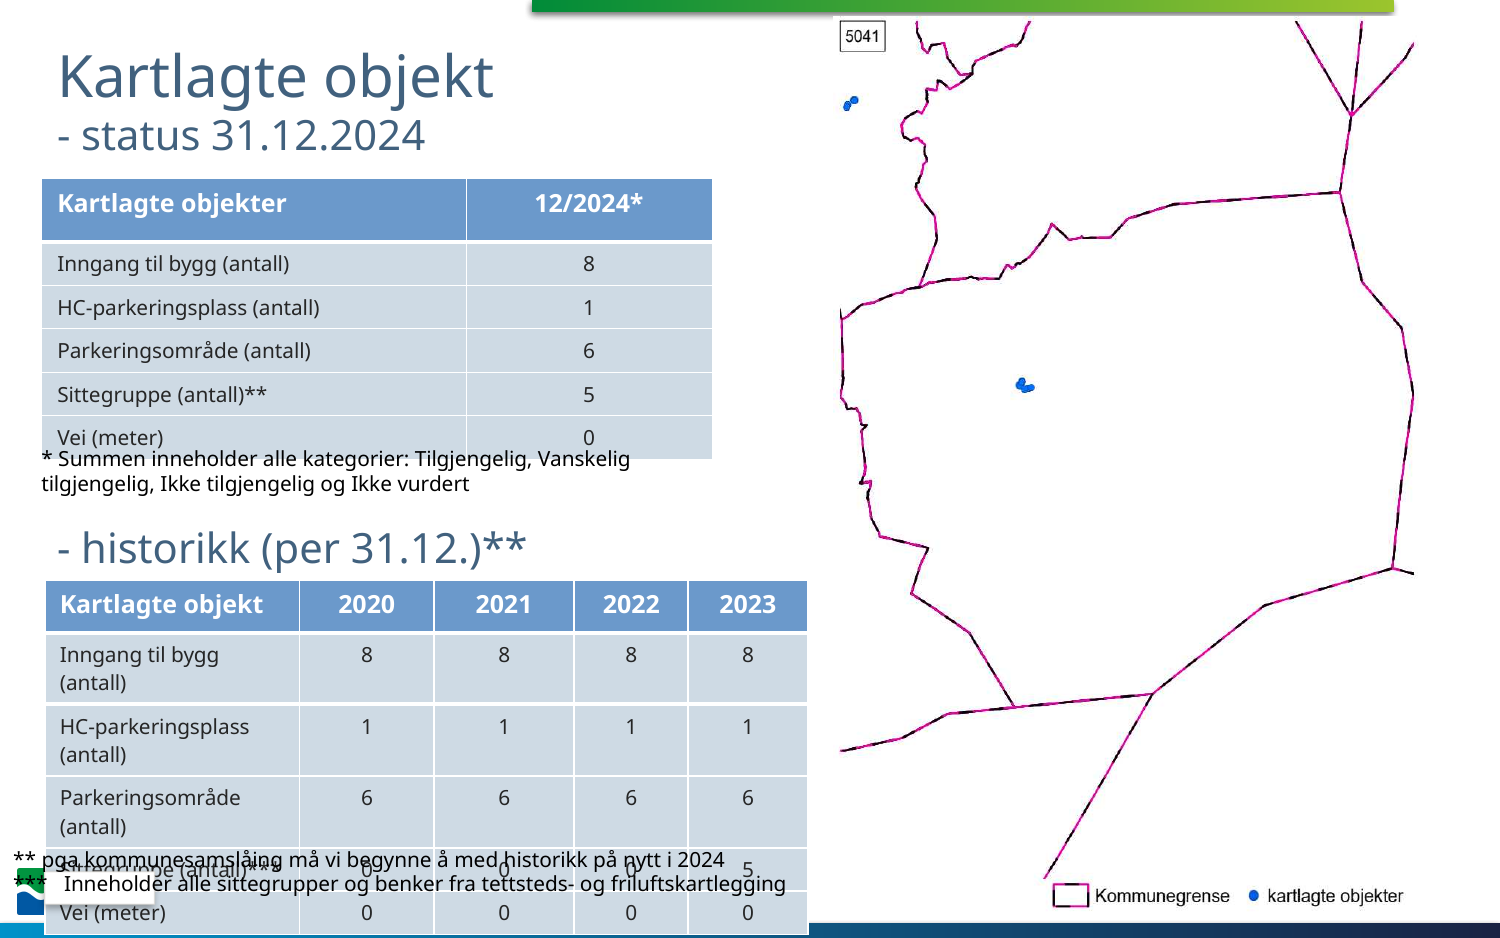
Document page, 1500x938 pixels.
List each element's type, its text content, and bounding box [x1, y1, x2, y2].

table_header 2020 [300, 581, 433, 631]
table_cell 6 [467, 329, 712, 372]
text_box - historikk (per 31.12.)** [42, 496, 828, 580]
table_cell 8 [300, 635, 433, 702]
table_cell 1 [300, 706, 433, 775]
table_cell 0 [467, 416, 712, 459]
table_cell 0 [575, 904, 687, 934]
table_cell 0 [300, 904, 433, 934]
table_cell 6 [689, 777, 807, 847]
table_cell 8 [435, 635, 573, 702]
table_cell 8 [467, 244, 712, 285]
table_cell Sittegruppe (antall)** [42, 373, 466, 415]
table_cell Vei (meter) [42, 416, 466, 438]
table_header Kartlagte objekt [46, 581, 299, 631]
text_box ** pga kommunesamslåing må vi begynne å med historikk på nytt i 2024 *** Inneholder alle sittegrupper og benker fra tettsteds- og friluftskartlegging [0, 838, 802, 904]
table_cell Parkeringsområde (antall) [42, 329, 466, 372]
table_cell 1 [467, 286, 712, 328]
table_cell 6 [435, 777, 573, 838]
table_cell Parkeringsområde (antall) [46, 777, 299, 838]
table_header 12/2024* [467, 179, 712, 240]
table_cell 5 [802, 849, 807, 890]
table_cell HC-parkeringsplass (antall) [46, 706, 299, 775]
table_cell 0 [689, 892, 807, 934]
table_cell 0 [435, 904, 573, 934]
table_header 2023 [689, 581, 807, 631]
table_cell Inngang til bygg (antall) [42, 244, 466, 285]
table_cell 5 [467, 373, 712, 415]
table_cell 8 [689, 635, 807, 702]
table_cell Inngang til bygg (antall) [46, 635, 299, 702]
table_cell 8 [575, 635, 687, 702]
table_cell 1 [435, 706, 573, 775]
table_cell 6 [300, 777, 433, 838]
table_header Kartlagte objekter [42, 179, 466, 240]
table_cell 1 [689, 706, 807, 775]
table_header 2022 [575, 581, 687, 631]
table_cell 6 [575, 777, 687, 838]
table_cell 1 [575, 706, 687, 775]
table_header 2021 [435, 581, 573, 631]
text_box Kartlagte objekt - status 31.12.2024 [42, 24, 828, 167]
table_cell Vei (meter) [46, 904, 299, 934]
table_cell HC-parkeringsplass (antall) [42, 286, 466, 328]
text_box * Summen inneholder alle kategorier: Tilgjengelig, Vanskelig tilgjengelig, Ikke tilgjengelig og Ikke vurdert [26, 438, 711, 504]
picture [833, 16, 1419, 913]
